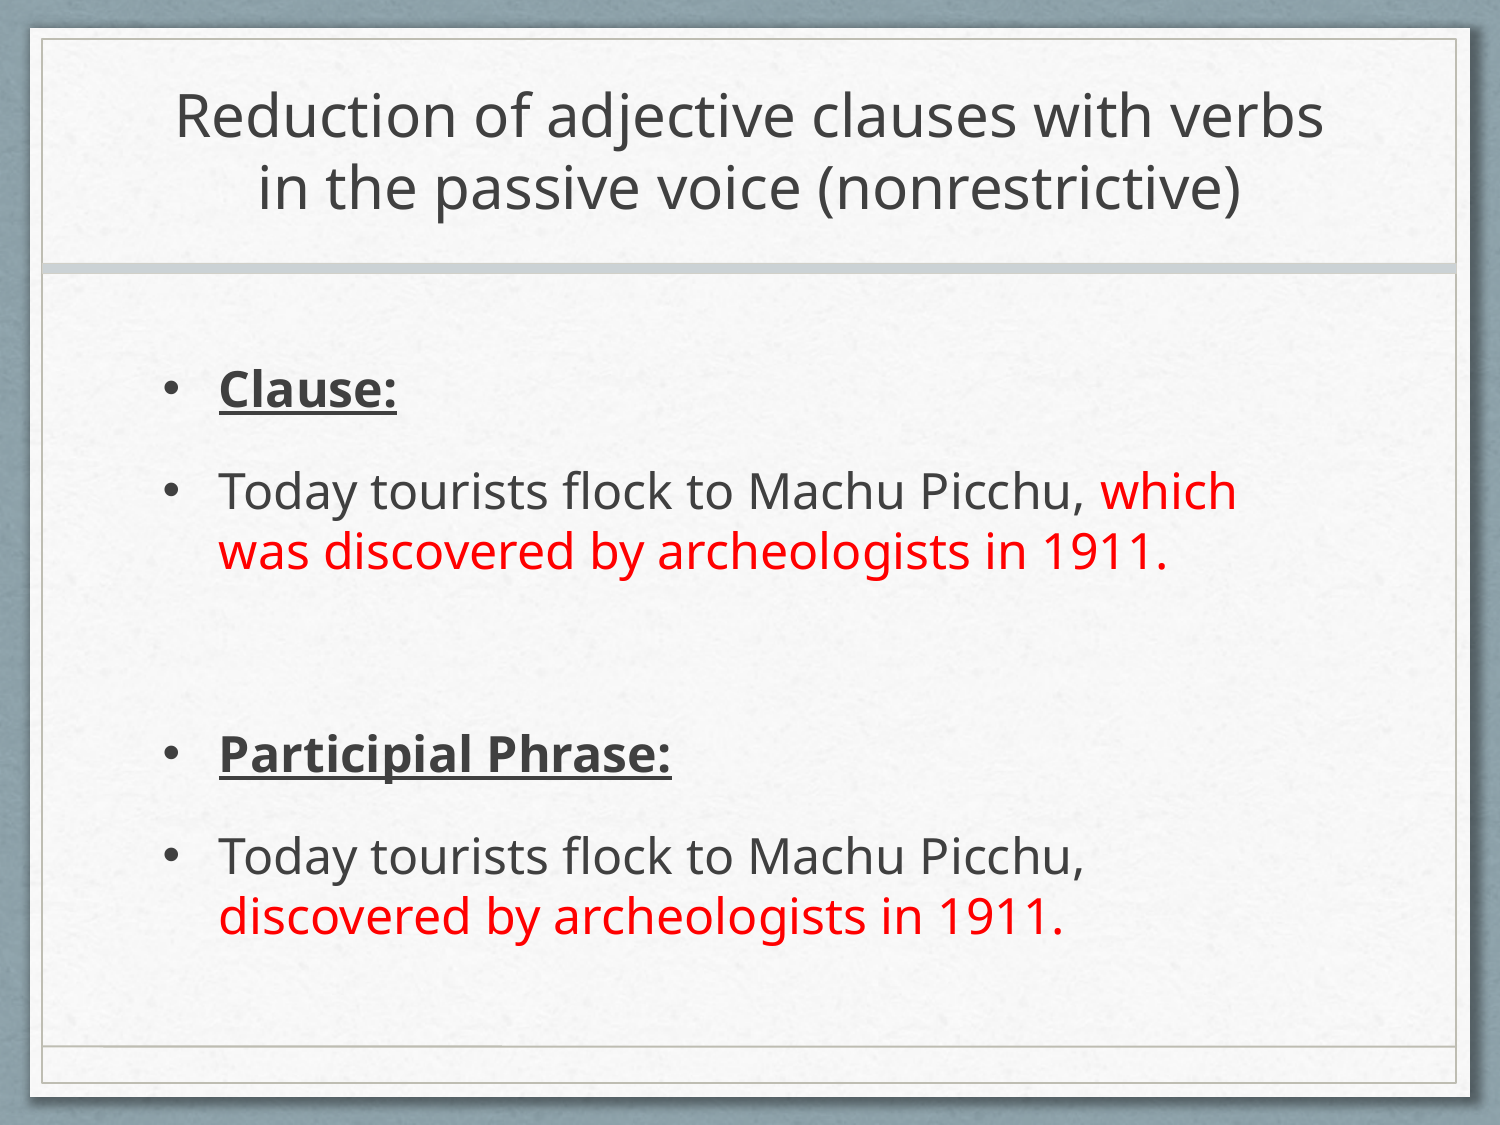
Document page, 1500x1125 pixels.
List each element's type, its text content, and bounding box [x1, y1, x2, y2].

list Clause: Today tourists flock to Machu Picchu, which was discovered by archeologists in 1911. Participial Phrase: Today tourists flock to Machu Picchu, discovered by archeologists in 1911. [147, 350, 1353, 995]
picture [30, 28, 1470, 1097]
title Reduction of adjective clauses with verbs in the passive voice (nonrestrictive) [147, 40, 1353, 260]
